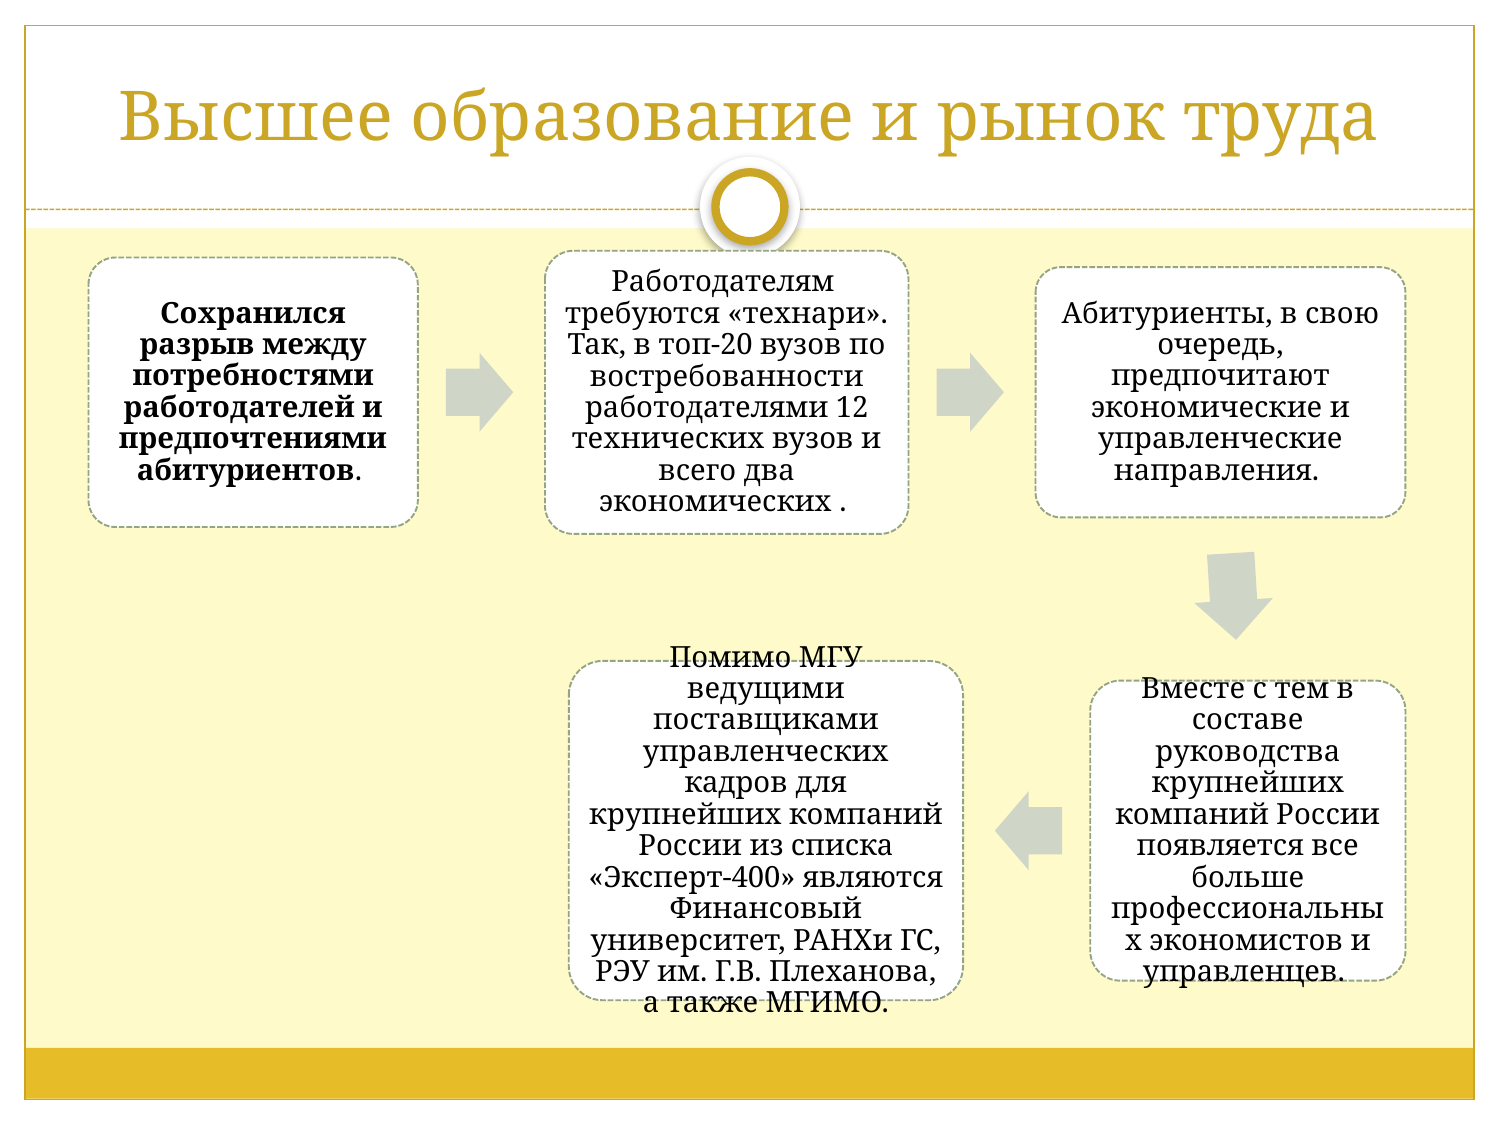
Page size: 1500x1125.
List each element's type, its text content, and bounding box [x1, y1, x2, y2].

title Высшее образование и рынок труда [49, 37, 1450, 162]
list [49, 250, 1445, 1001]
